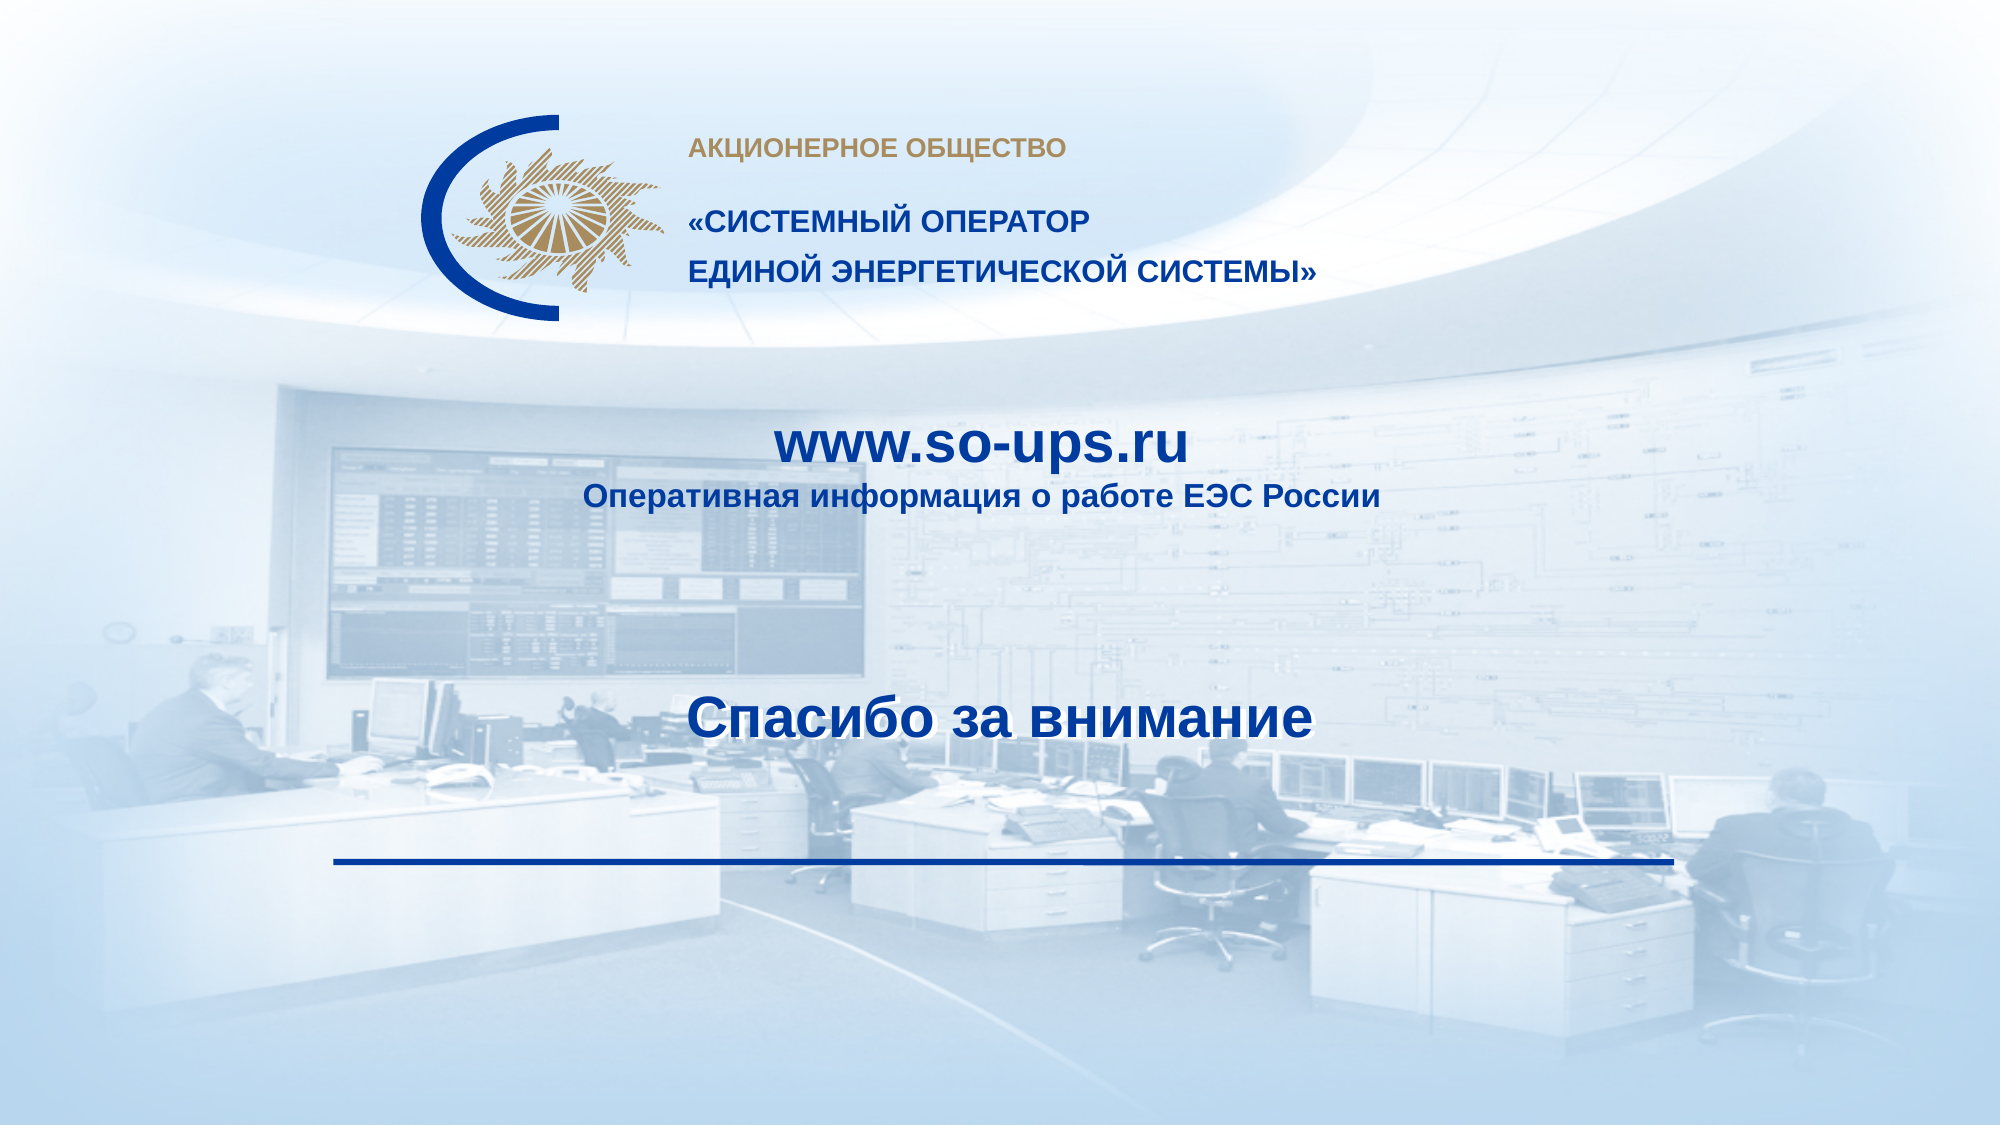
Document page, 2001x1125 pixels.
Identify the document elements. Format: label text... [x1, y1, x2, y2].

title Спасибо за внимание [326, 588, 1674, 839]
text_box www.so-ups.ru Оперативная информация о работе ЕЭС России [556, 396, 1409, 522]
picture [0, 0, 2000, 1125]
